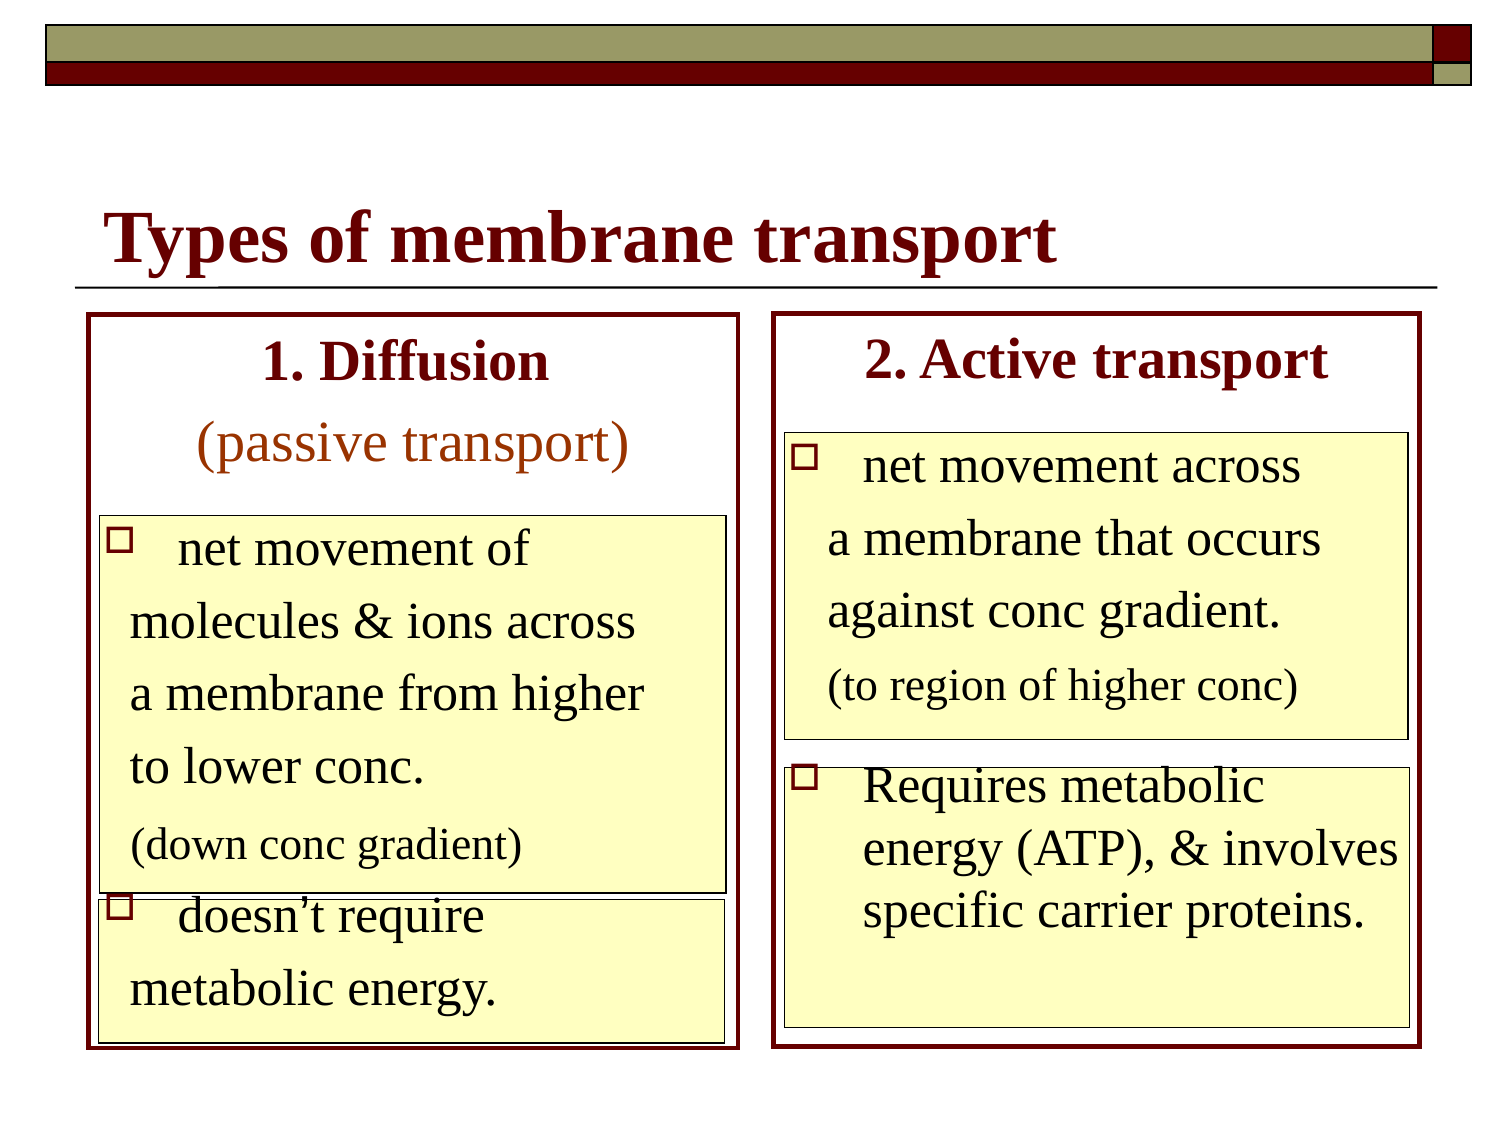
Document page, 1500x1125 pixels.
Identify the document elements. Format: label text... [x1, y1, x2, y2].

title Types of membrane transport [88, 49, 1400, 286]
list 1. Diffusion (passive transport) net movement of molecules & ions across a membrane from higher to lower conc. (down conc gradient) doesn’t require metabolic energy. [88, 314, 739, 1049]
text_box 2. Active transport net movement across a membrane that occurs against conc gradient. (to region of higher conc) Requires metabolic energy (ATP), & involves specific carrier proteins. [773, 313, 1420, 1047]
